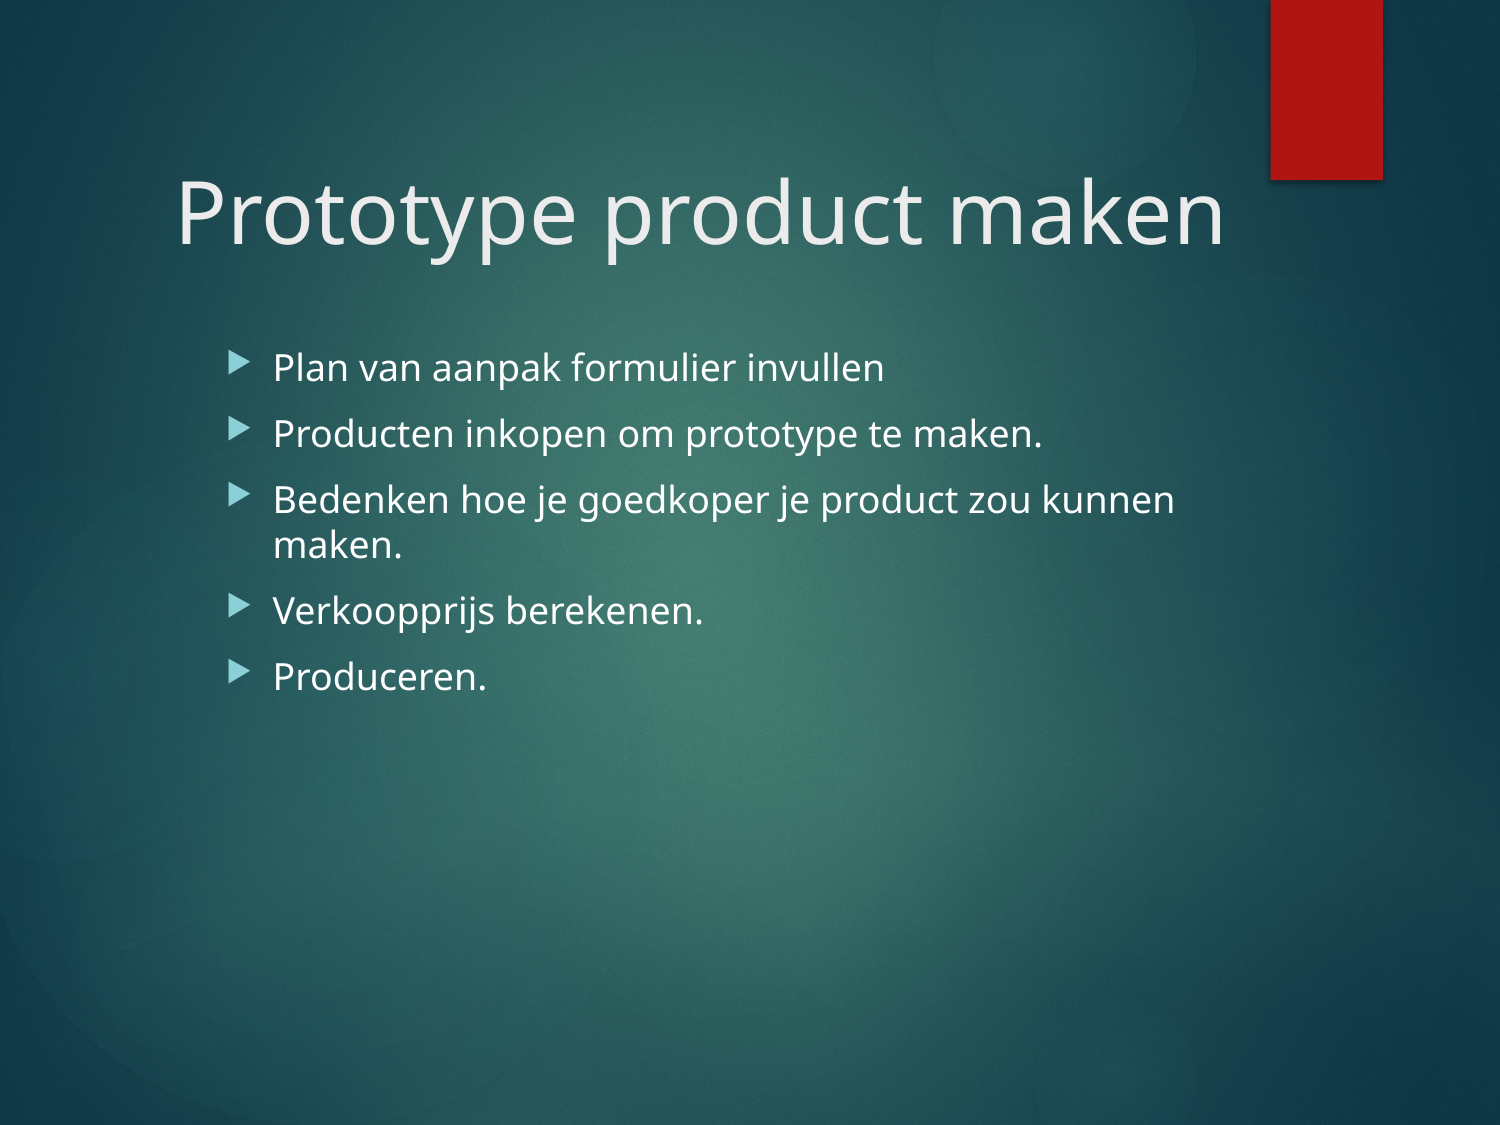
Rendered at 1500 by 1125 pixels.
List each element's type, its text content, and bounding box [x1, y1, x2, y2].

list Plan van aanpak formulier invullen Producten inkopen om prototype te maken. Bedenken hoe je goedkoper je product zou kunnen maken. Verkoopprijs berekenen. Produceren. [135, 336, 1237, 1025]
title Prototype product maken [159, 149, 1312, 337]
